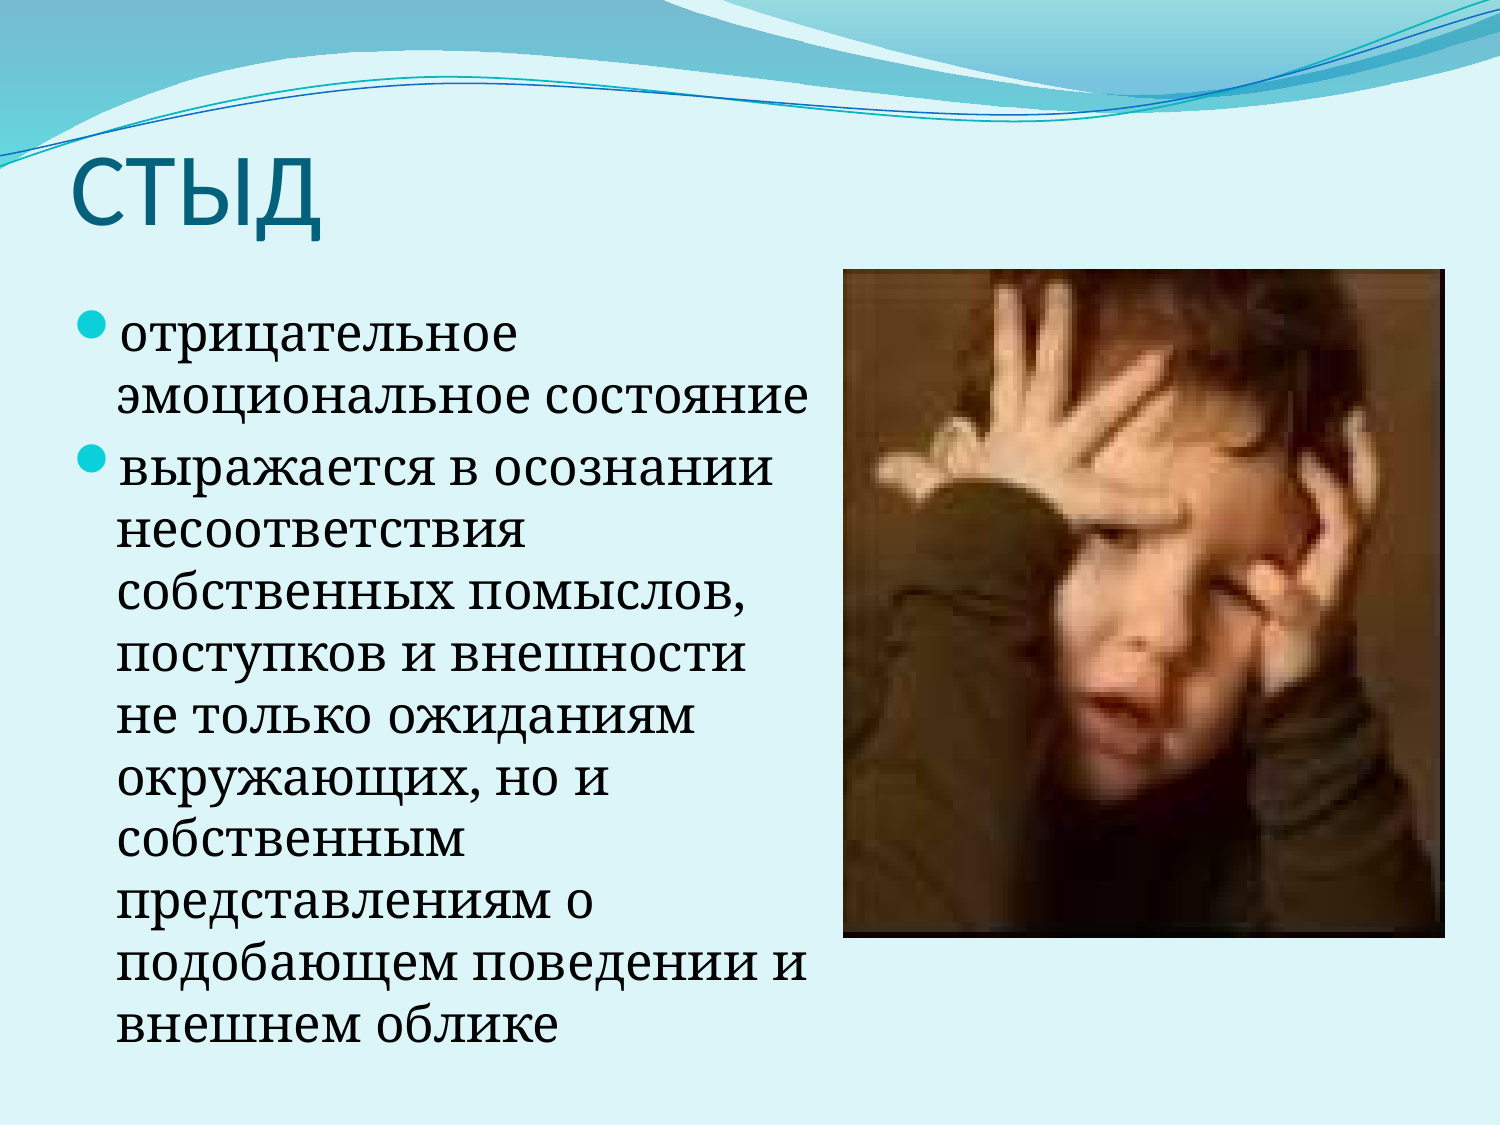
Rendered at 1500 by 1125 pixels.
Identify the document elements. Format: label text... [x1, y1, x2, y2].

list отрицательное эмоциональное состояние выражается в осознании несоответствия собственных помыслов, поступков и внешности не только ожиданиям окружающих, но и собственным представлениям о подобающем поведении и внешнем облике [58, 292, 832, 1090]
title СТЫД [70, 58, 1421, 247]
picture [843, 269, 1445, 938]
